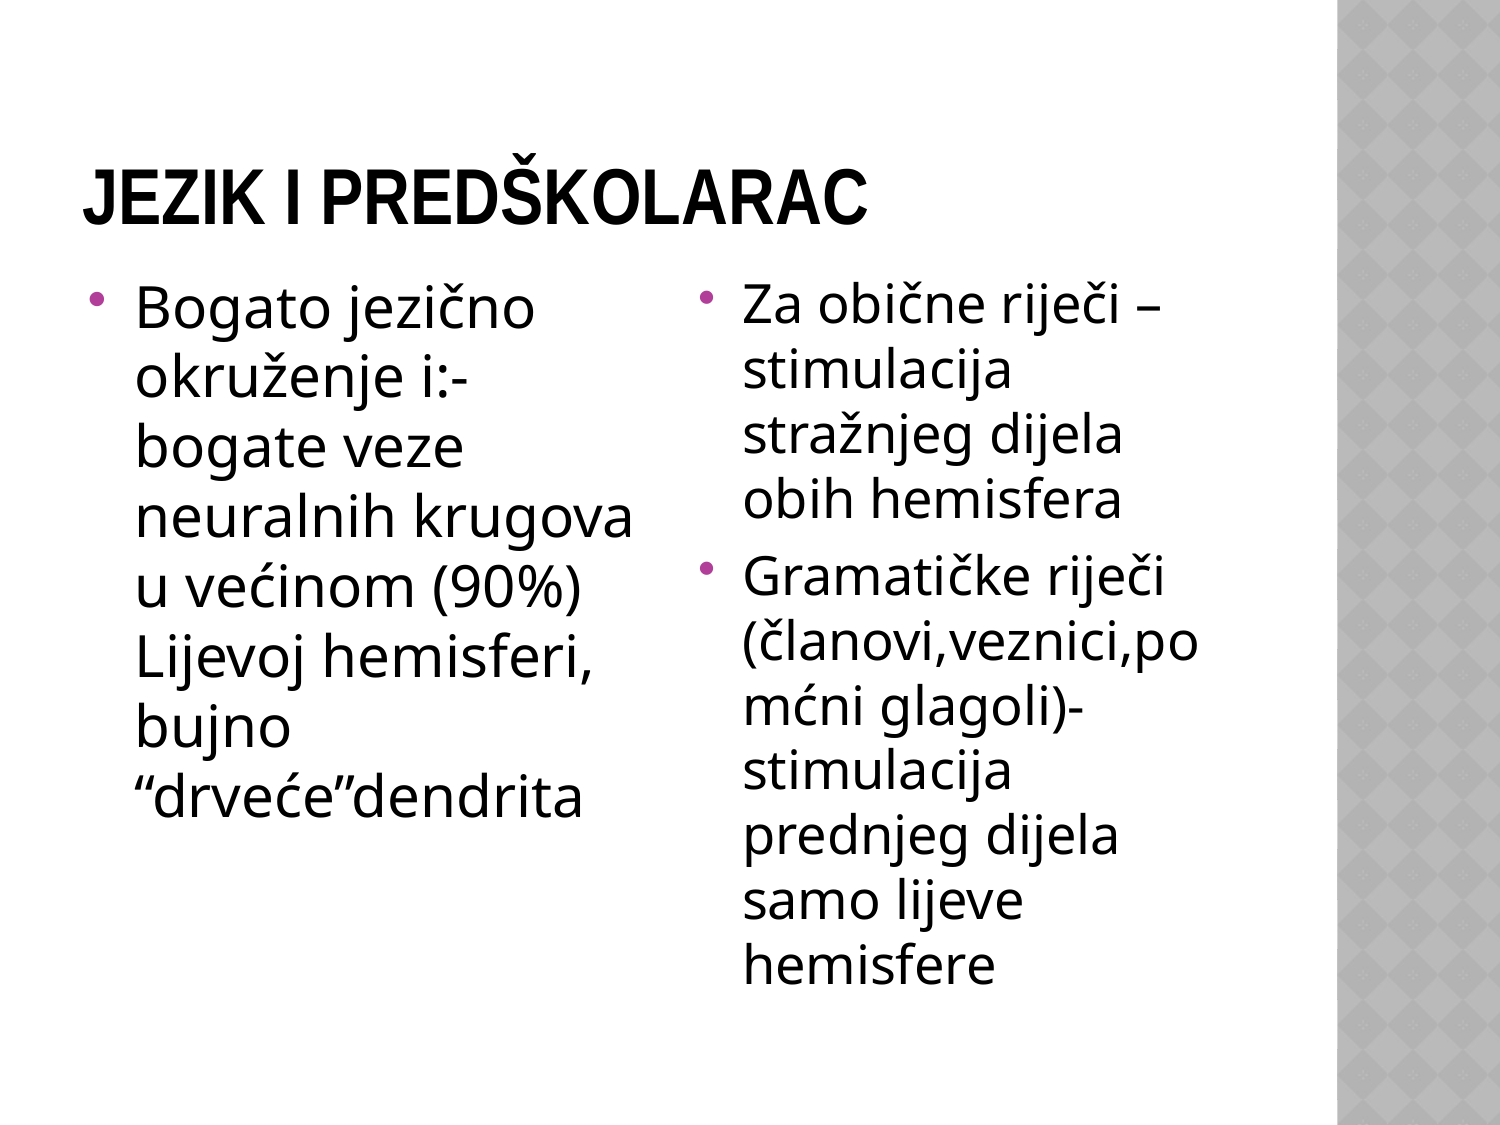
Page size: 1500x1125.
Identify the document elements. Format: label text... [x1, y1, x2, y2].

list Za obične riječi – stimulacija stražnjeg dijela obih hemisfera Gramatičke riječi (članovi,veznici,pomćni glagoli)-stimulacija prednjeg dijela samo lijeve hemisfere [685, 262, 1263, 1005]
title Jezik i predškolarac [75, 52, 1263, 240]
list Bogato jezično okruženje i:- bogate veze neuralnih krugova u većinom (90%) Lijevoj hemisferi, bujno “drveće”dendrita [75, 262, 653, 1005]
